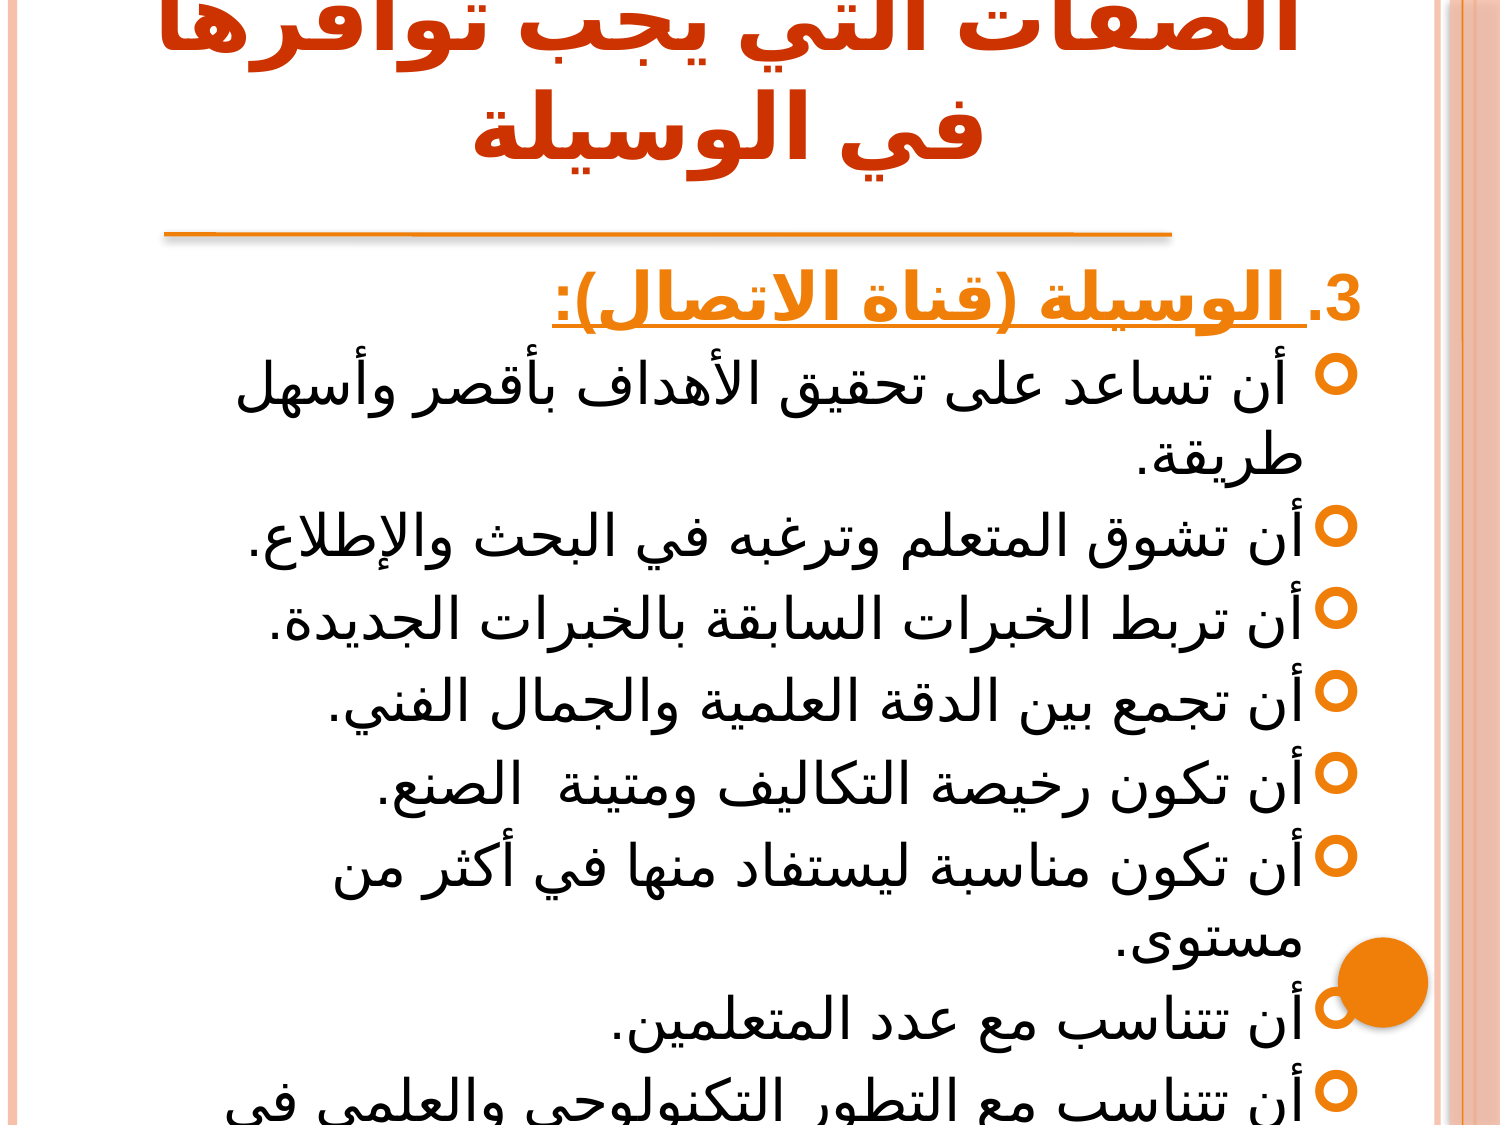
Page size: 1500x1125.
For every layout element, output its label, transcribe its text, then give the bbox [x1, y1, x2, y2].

text_box الصفات التي يجب توافرها في الوسيلة [117, 58, 1343, 186]
list 3. الوسيلة (قناة الاتصال): أن تساعد على تحقيق الأهداف بأقصر وأسهل طريقة. أن تشوق المتعلم وترغبه في البحث والإطلاع. أن تربط الخبرات السابقة بالخبرات الجديدة. أن تجمع بين الدقة العلمية والجمال الفني. أن تكون رخيصة التكاليف ومتينة الصنع. أن تكون مناسبة ليستفاد منها في أكثر من مستوى. أن تتناسب مع عدد المتعلمين. أن تتناسب مع التطور التكنولوجي والعلمي في المجتمع. أن تكون واقعية أو قريبة من الواقع. [152, 245, 1378, 748]
